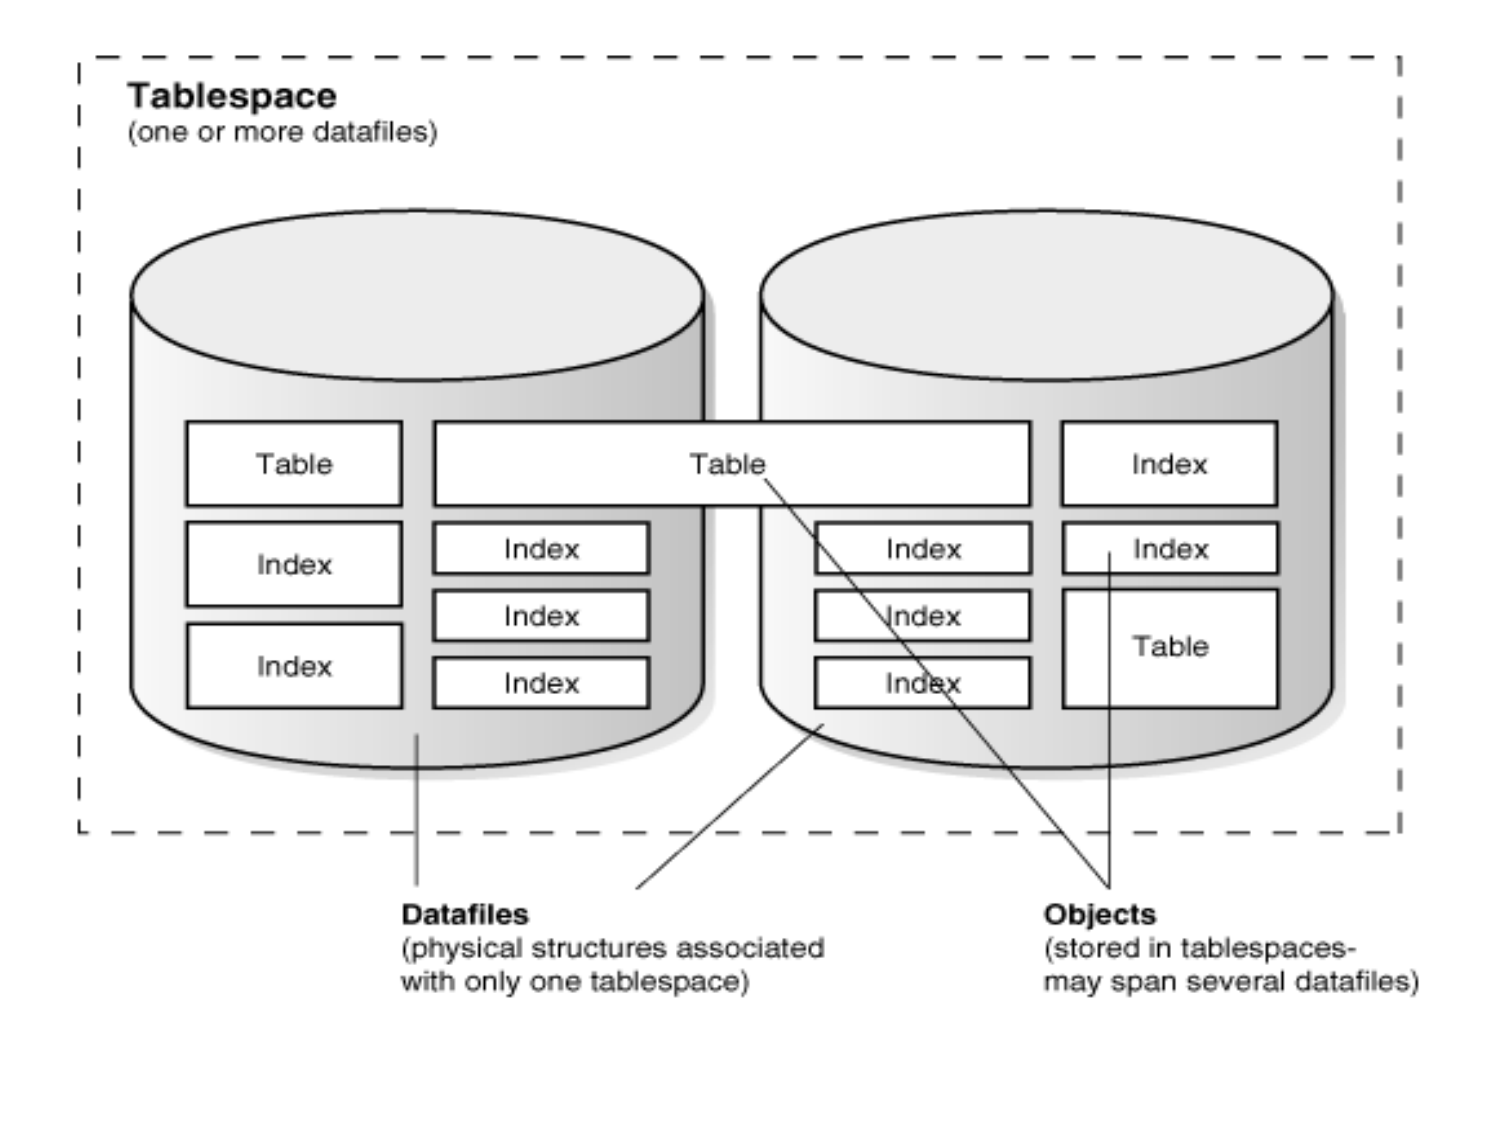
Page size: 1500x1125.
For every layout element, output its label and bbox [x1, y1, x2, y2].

picture [76, 54, 1424, 1000]
